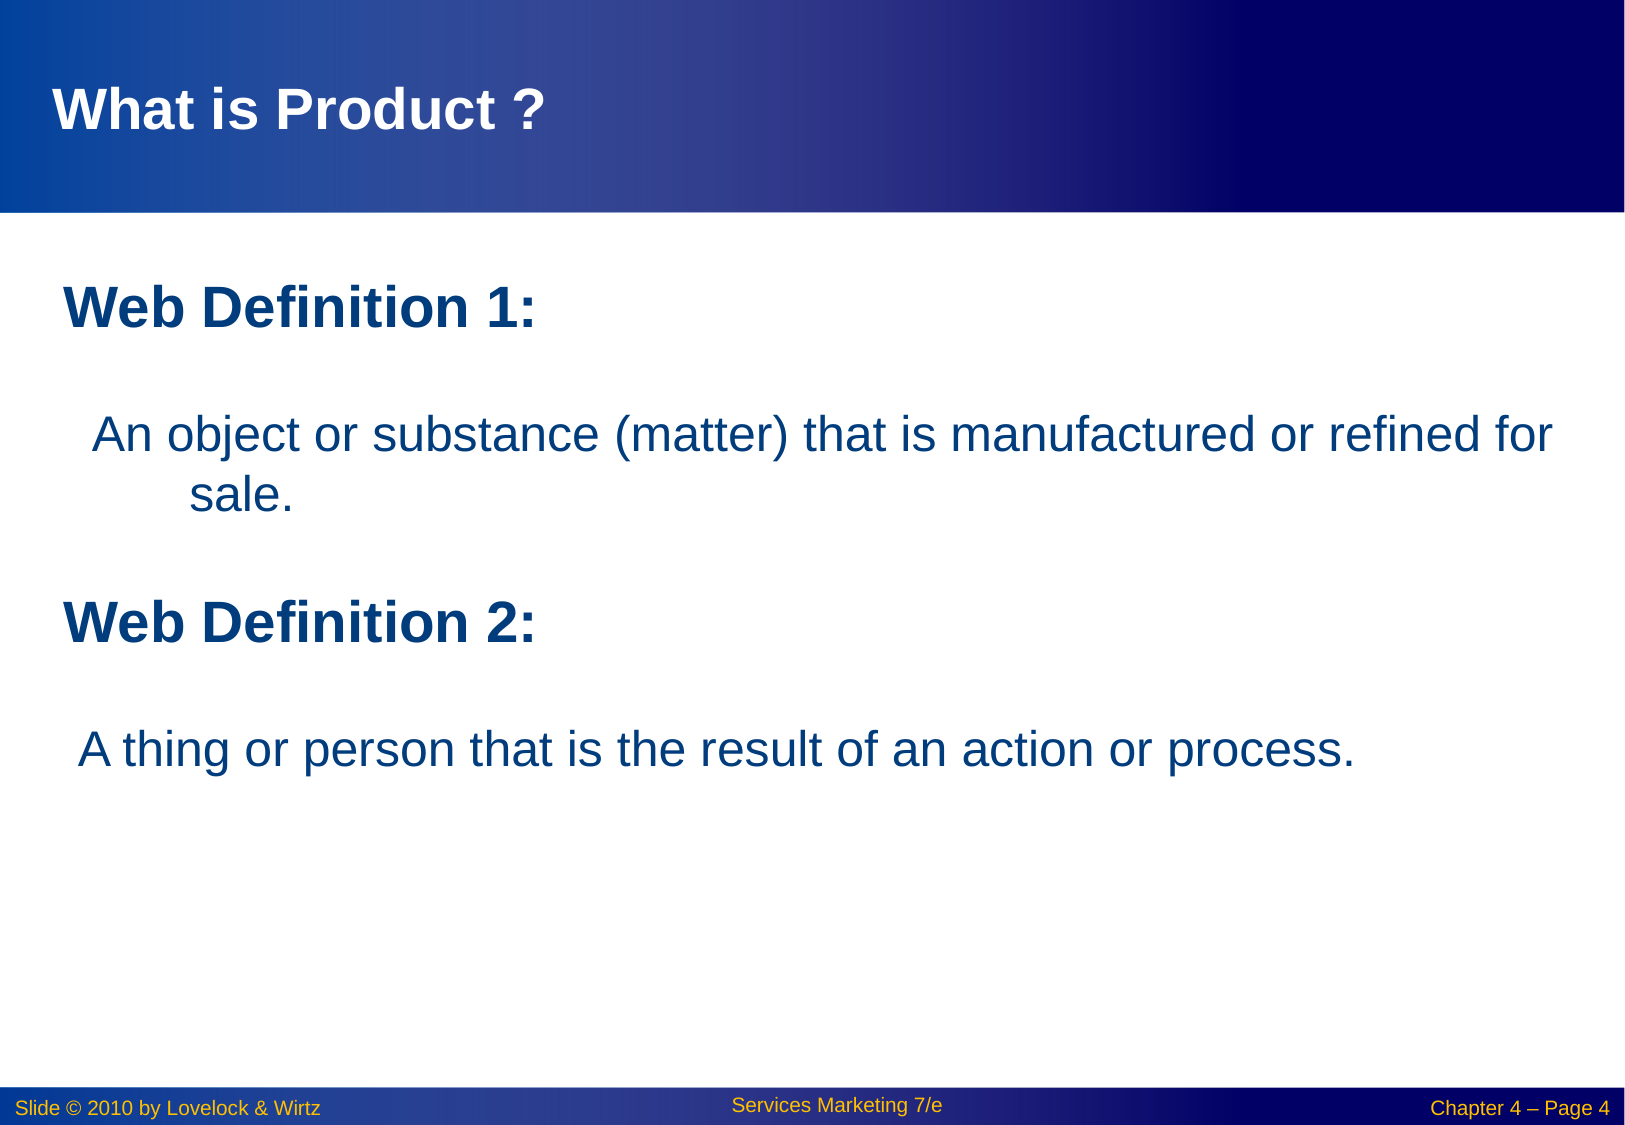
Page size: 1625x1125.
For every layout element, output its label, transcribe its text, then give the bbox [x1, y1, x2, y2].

list Web Definition 1: An object or substance (matter) that is manufactured or refined for sale. Web Definition 2: A thing or person that is the result of an action or process. [49, 261, 1588, 1051]
title What is Product ? [36, 37, 1088, 176]
